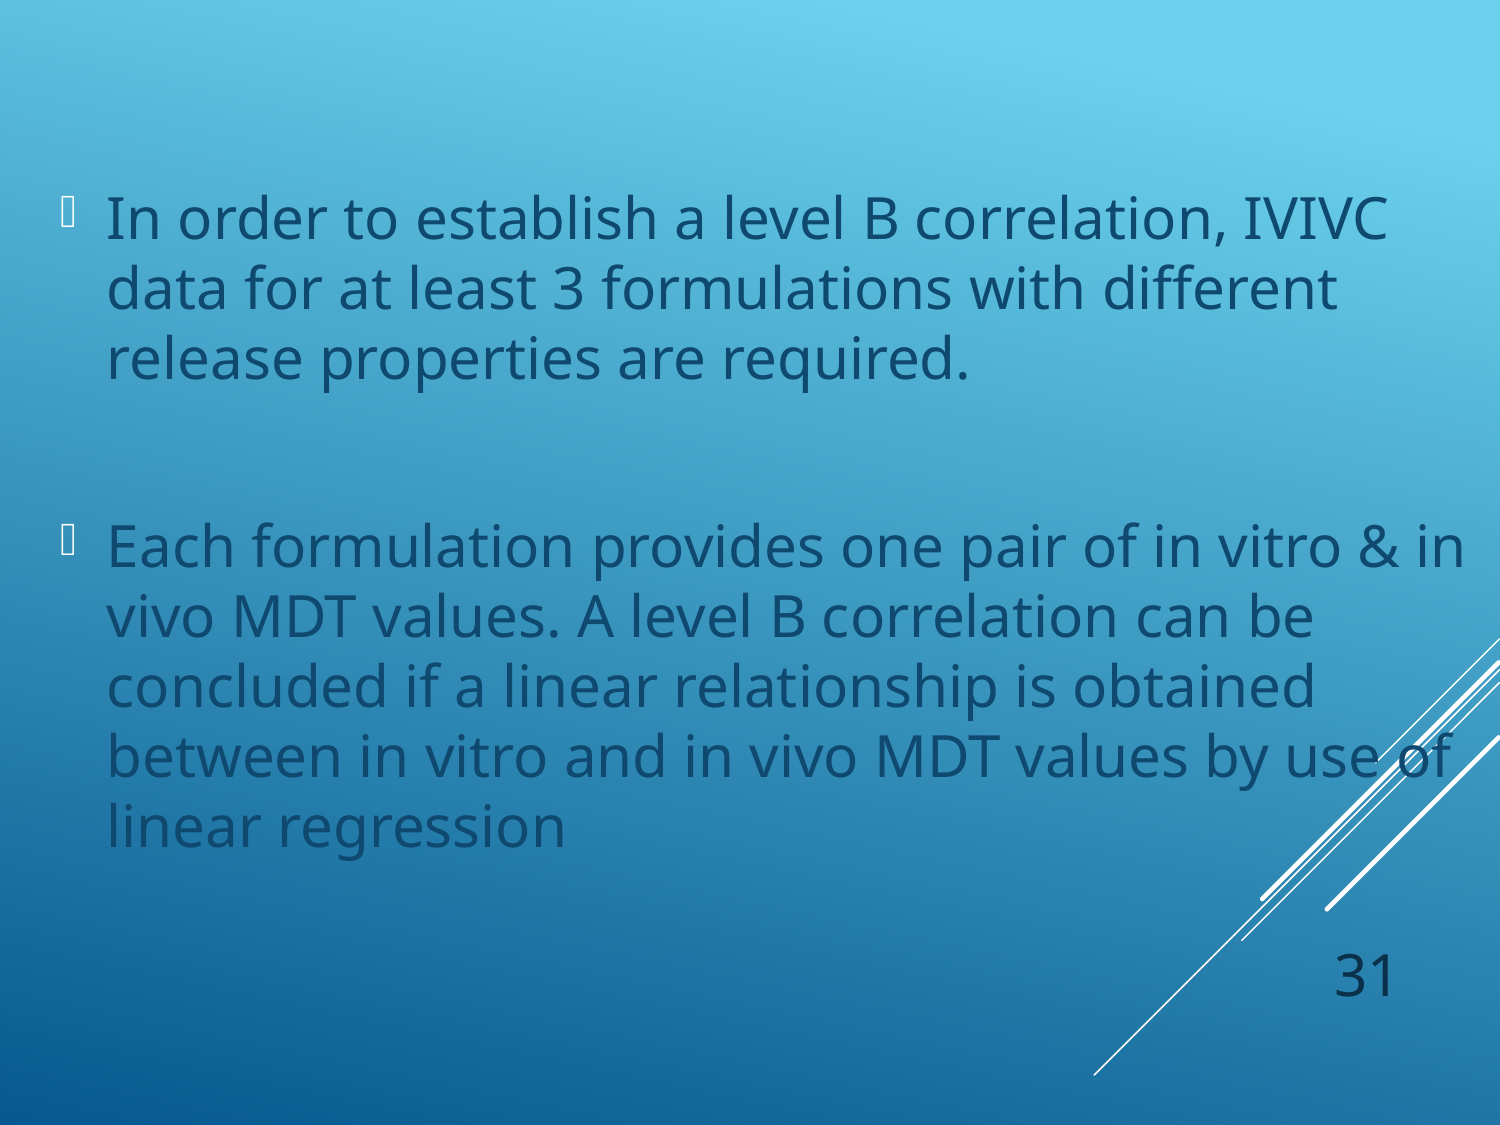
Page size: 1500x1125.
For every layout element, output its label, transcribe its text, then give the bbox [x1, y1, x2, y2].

slide_number 31 [1275, 915, 1416, 1025]
list In order to establish a level B correlation, IVIVC data for at least 3 formulations with different release properties are required. Each formulation provides one pair of in vitro & in vivo MDT values. A level B correlation can be concluded if a linear relationship is obtained between in vitro and in vivo MDT values by use of linear regression [45, 37, 1495, 1000]
